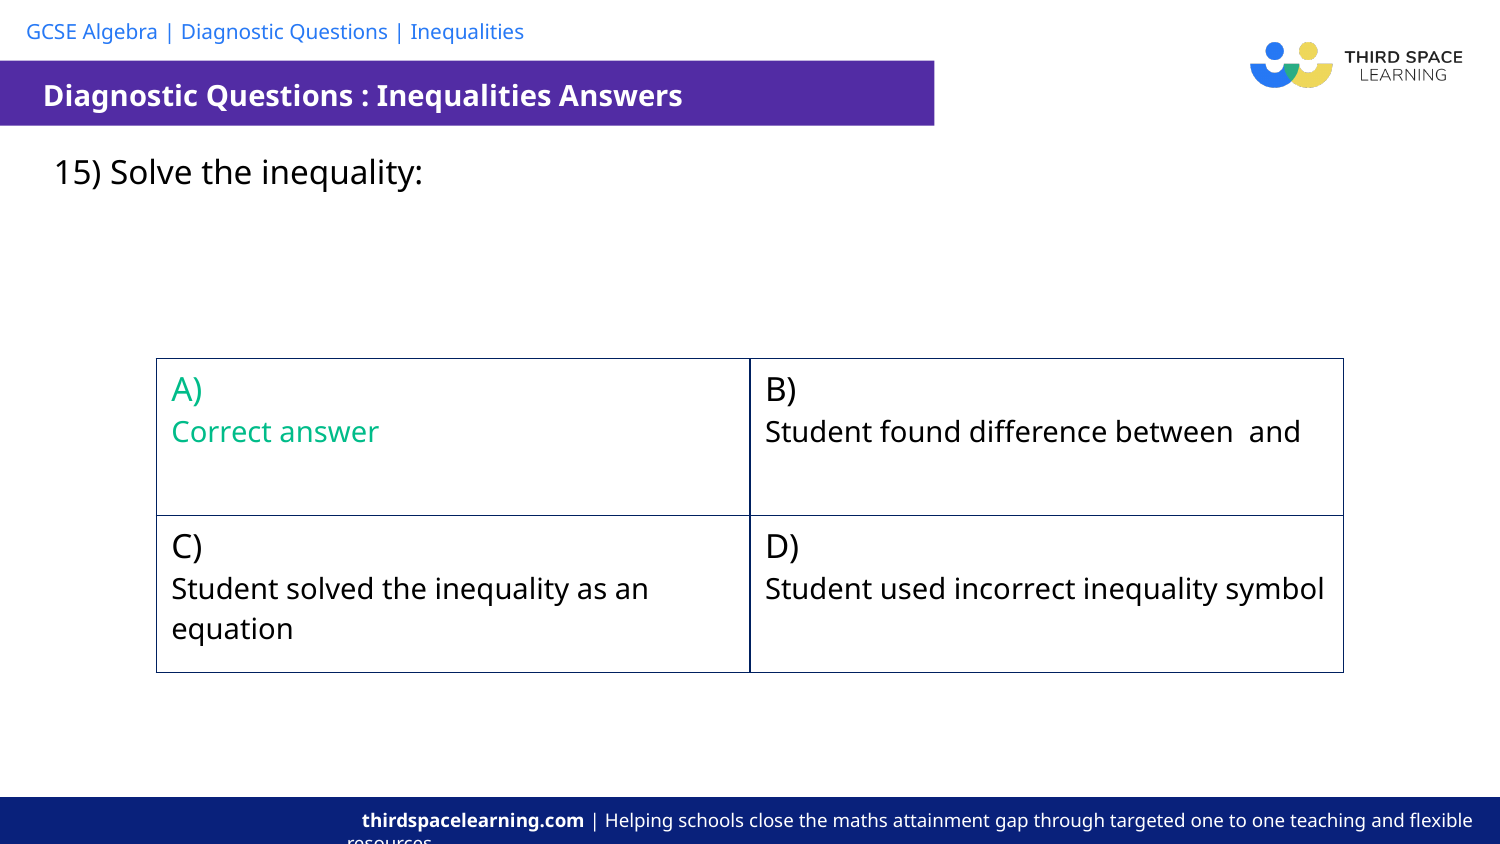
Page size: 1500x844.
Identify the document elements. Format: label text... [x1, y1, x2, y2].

picture [1250, 33, 1465, 99]
text_box Diagnostic Questions : Inequalities Answers [27, 61, 778, 127]
